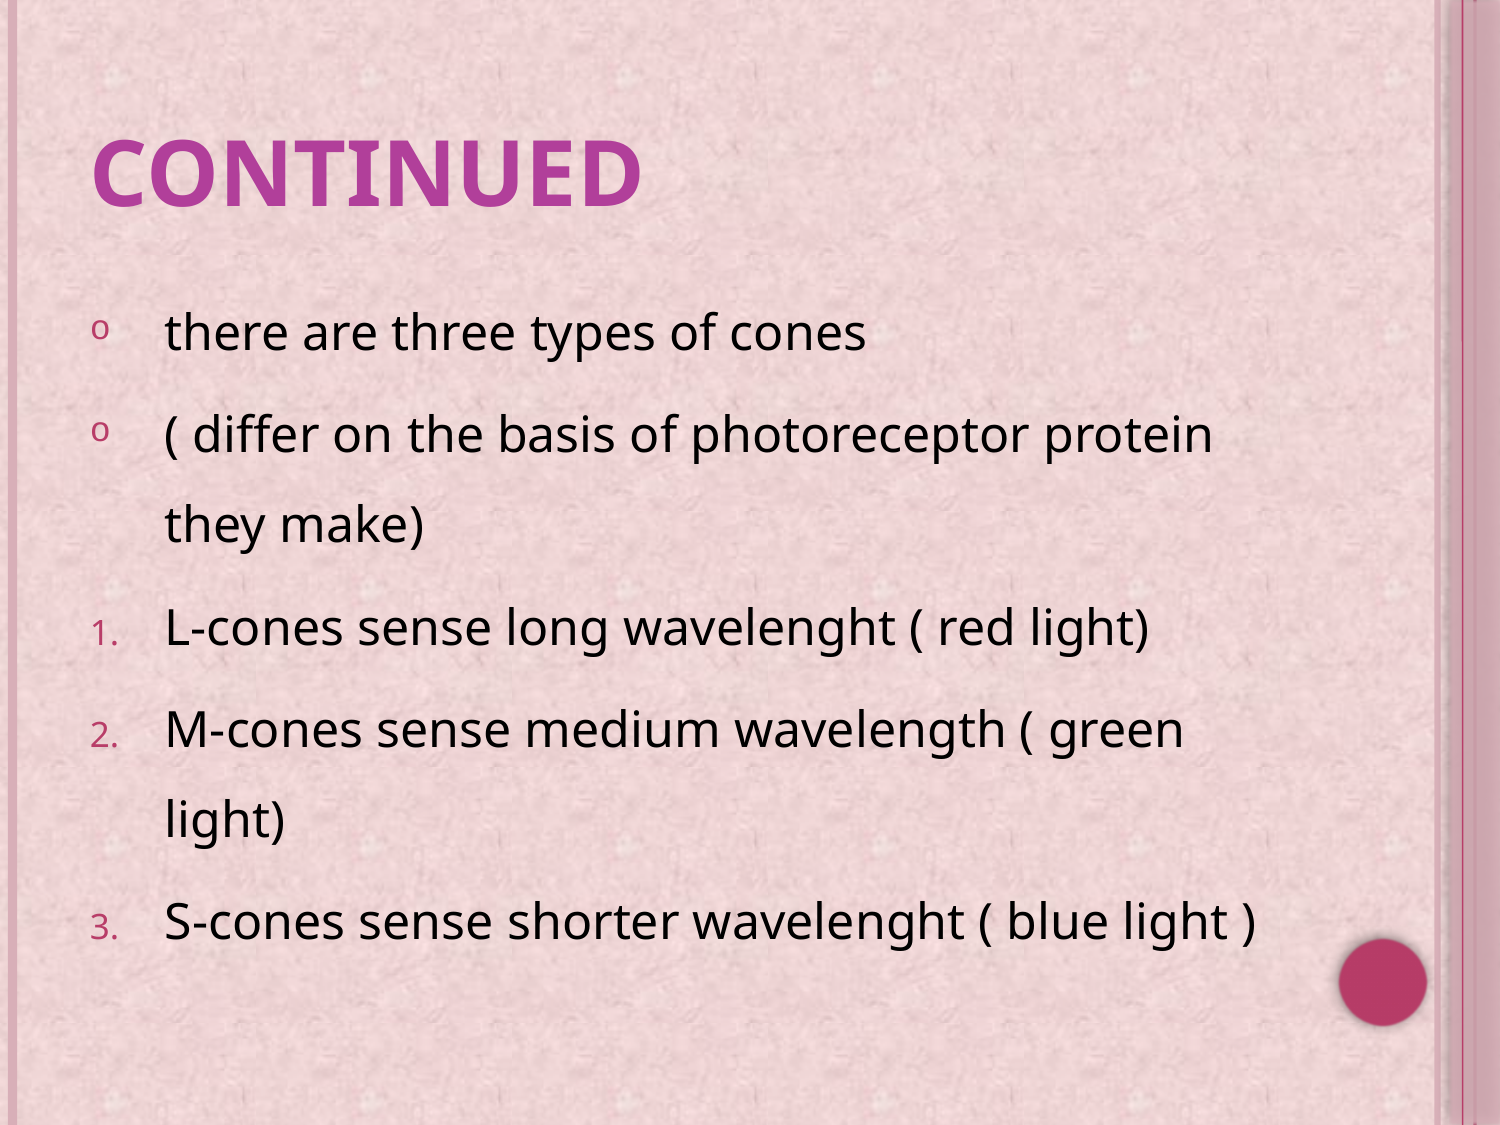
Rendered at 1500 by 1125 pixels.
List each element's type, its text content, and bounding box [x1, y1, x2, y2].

list there are three types of cones ( differ on the basis of photoreceptor protein they make) L-cones sense long wavelenght ( red light) M-cones sense medium wavelength ( green light) S-cones sense shorter wavelenght ( blue light ) [75, 262, 1300, 1062]
title continued [75, 45, 1300, 233]
